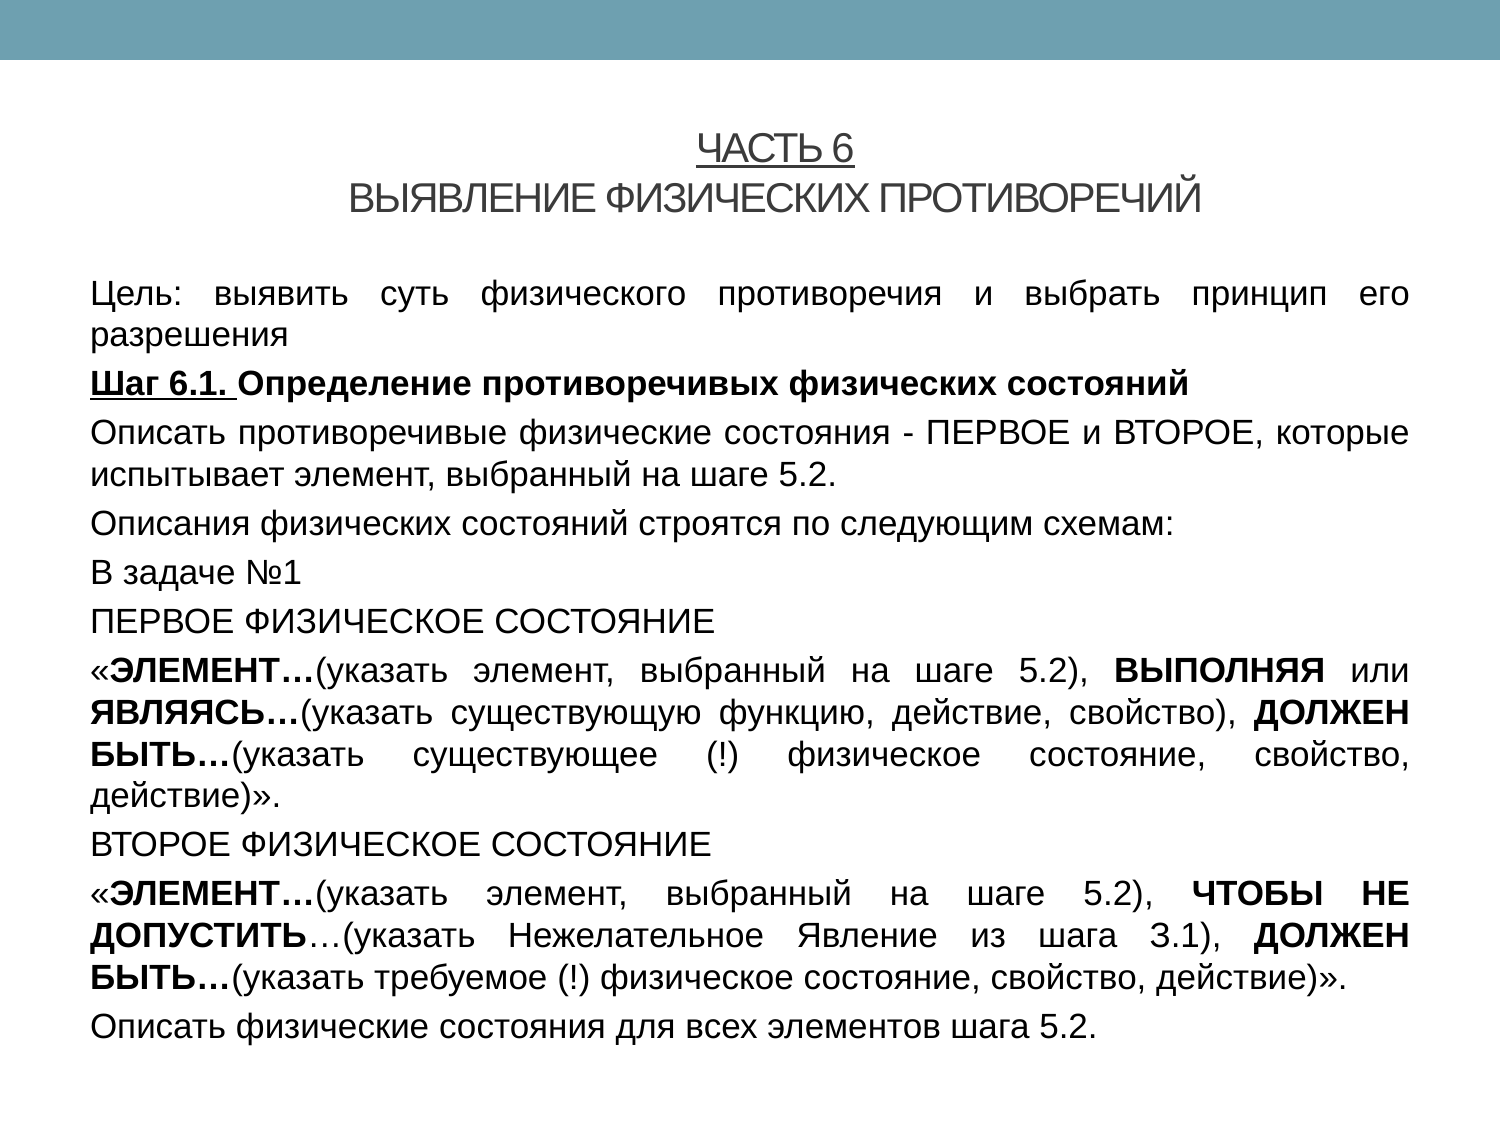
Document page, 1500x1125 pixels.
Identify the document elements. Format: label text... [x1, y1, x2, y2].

title ЧАСТЬ 6 ВЫЯВЛЕНИЕ ФИЗИЧЕСКИХ ПРОТИВОРЕЧИЙ [100, 90, 1451, 253]
list Цель: выявить суть физического противоречия и выбрать принцип его разрешения Шаг 6.1. Определение противоречивых физических состояний Описать противоречивые физические состояния - ПЕРВОЕ и ВТОРОЕ, которые испытывает элемент, выбранный на шаге 5.2. Описания физических состояний строятся по следующим схемам: В задаче №1 ПЕРВОЕ ФИЗИЧЕСКОЕ СОСТОЯНИЕ «ЭЛЕМЕНТ…(указать элемент, выбранный на шаге 5.2), ВЫПОЛНЯЯ или ЯВЛЯЯСЬ…(указать существующую функцию, действие, свойство), ДОЛЖЕН БЫТЬ…(указать существующее (!) физическое состояние, свойство, действие)». ВТОРОЕ ФИЗИЧЕСКОЕ СОСТОЯНИЕ «ЭЛЕМЕНТ…(указать элемент, выбранный на шаге 5.2), ЧТОБЫ НЕ ДОПУСТИТЬ…(указать Нежелательное Явление из шага З.1), ДОЛЖЕН БЫТЬ…(указать требуемое (!) физическое состояние, свойство, действие)». Описать физические состояния для всех элементов шага 5.2. [75, 262, 1425, 1063]
